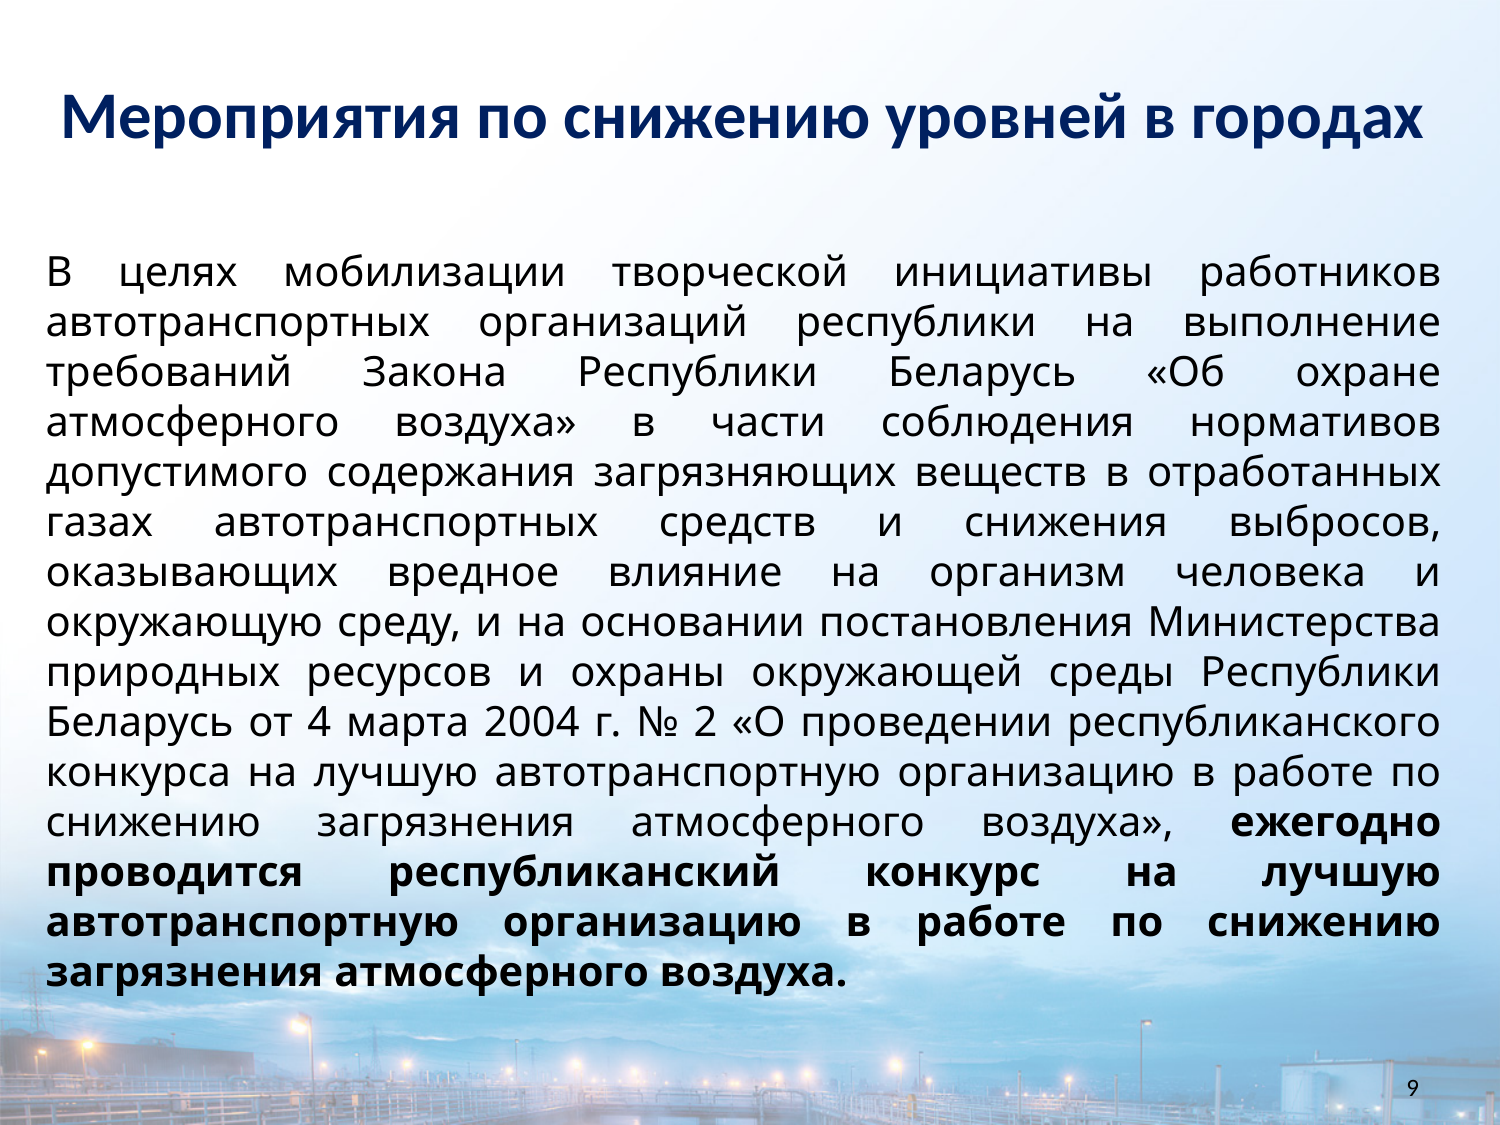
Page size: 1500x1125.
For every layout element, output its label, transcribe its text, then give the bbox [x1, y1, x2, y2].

text_box 9 [1391, 1064, 1500, 1110]
text_box Мероприятия по снижению уровней в городах [41, 64, 1460, 160]
picture [0, 0, 1500, 1125]
text_box В целях мобилизации творческой инициативы работников автотранспортных организаций республики на выполнение требований Закона Республики Беларусь «Об охране атмосферного воздуха» в части соблюдения нормативов допустимого содержания загрязняющих веществ в отработанных газах автотранспортных средств и снижения выбросов, оказывающих вредное влияние на организм человека и окружающую среду, и на основании постановления Министерства природных ресурсов и охраны окружающей среды Республики Беларусь от 4 марта 2004 г. № 2 «О проведении республиканского конкурса на лучшую автотранспортную организацию в работе по снижению загрязнения атмосферного воздуха», ежегодно проводится республиканский конкурс на лучшую автотранспортную организацию в работе по снижению загрязнения атмосферного воздуха. [30, 236, 1457, 1003]
